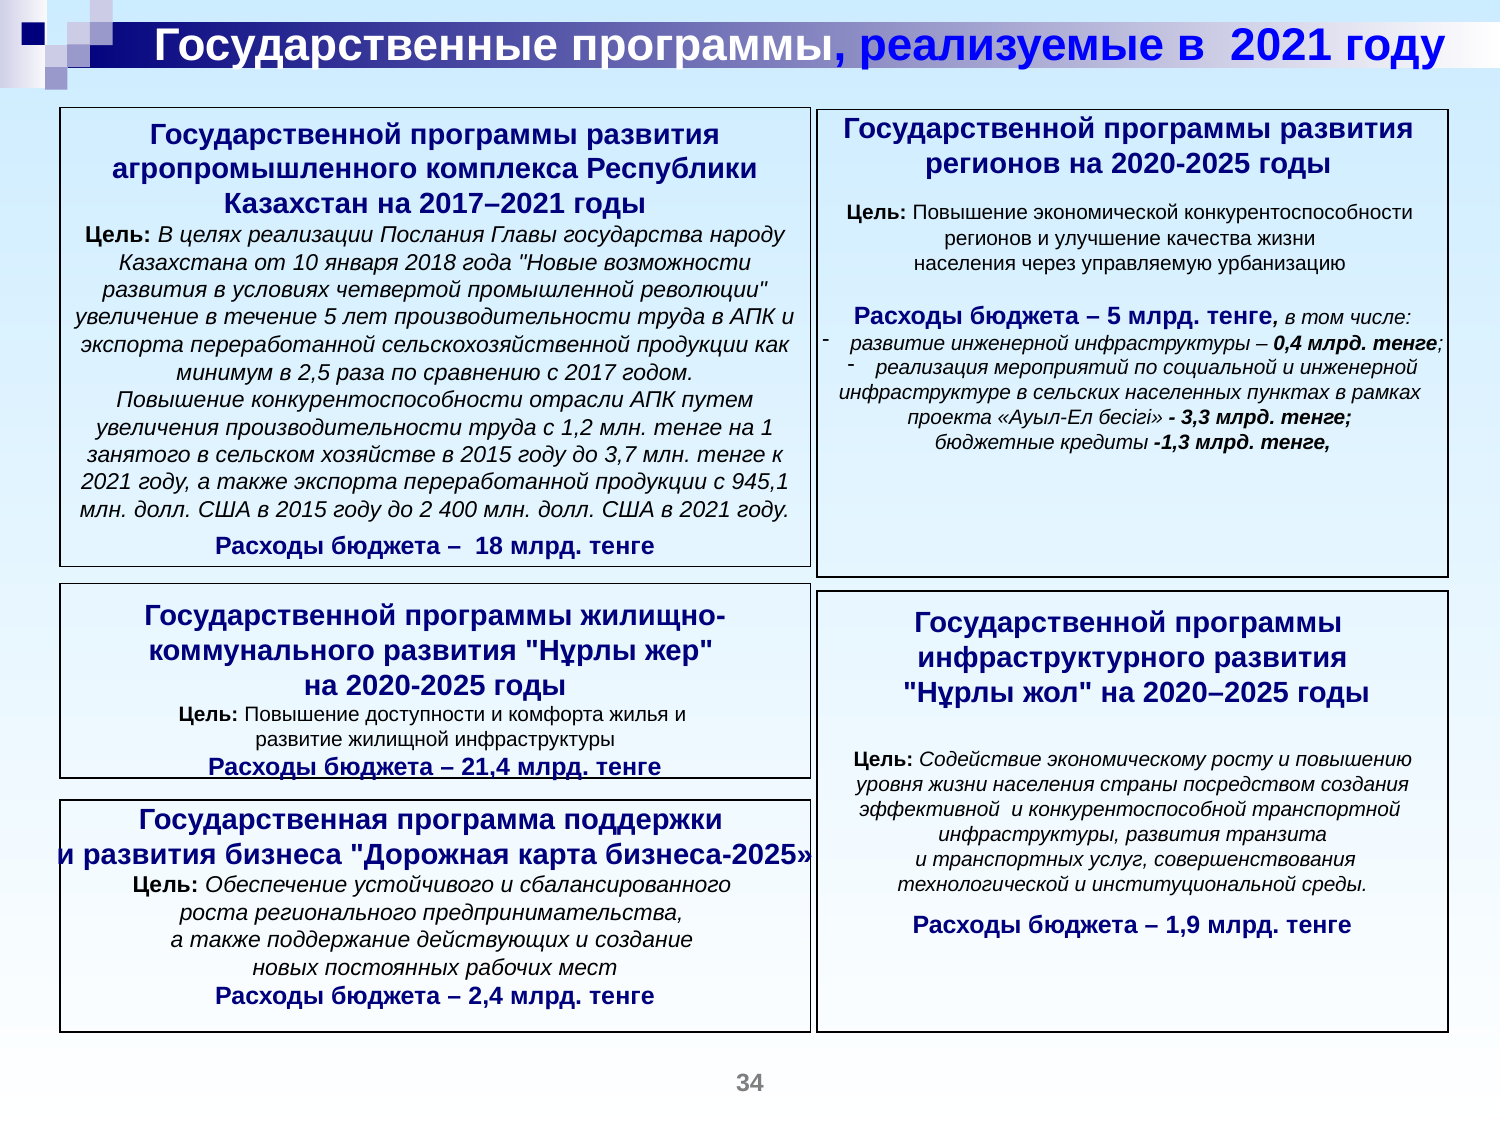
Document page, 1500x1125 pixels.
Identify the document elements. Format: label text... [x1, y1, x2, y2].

text_box Государственная программа поддержки и развития бизнеса "Дорожная карта бизнеса-2025» Цель: Обеспечение устойчивого и сбалансированного роста регионального предпринимательства, а также поддержание действующих и создание новых постоянных рабочих мест Расходы бюджета – 2,4 млрд. тенге [59, 800, 811, 1033]
text_box Государственной программы развития агропромышленного комплекса Республики Казахстан на 2017–2021 годы Цель: В целях реализации Послания Главы государства народу Казахстана от 10 января 2018 года "Новые возможности развития в условиях четвертой промышленной революции" увеличение в течение 5 лет производительности труда в АПК и экспорта переработанной сельскохозяйственной продукции как минимум в 2,5 раза по сравнению с 2017 годом. Повышение конкурентоспособности отрасли АПК путем увеличения производительности труда с 1,2 млн. тенге на 1 занятого в сельском хозяйстве в 2015 году до 3,7 млн. тенге к 2021 году, а также экспорта переработанной продукции с 945,1 млн. долл. США в 2015 году до 2 400 млн. долл. США в 2021 году. Расходы бюджета – 18 млрд. тенге [59, 107, 811, 567]
title Государственные программы, реализуемые в 2021 году [125, 0, 1475, 53]
text_box Государственной программы развития регионов на 2020-2025 годы Цель: Повышение экономической конкурентоспособности регионов и улучшение качества жизни населения через управляемую урбанизацию Расходы бюджета – 5 млрд. тенге, в том числе: развитие инженерной инфраструктуры – 0,4 млрд. тенге; реализация мероприятий по социальной и инженерной инфраструктуре в сельских населенных пунктах в рамках проекта «Ауыл-Ел бесігі» - 3,3 млрд. тенге; бюджетные кредиты -1,3 млрд. тенге, [817, 109, 1449, 577]
text_box Государственной программы инфраструктурного развития "Нұрлы жол" на 2020–2025 годы Цель: Содействие экономическому росту и повышению уровня жизни населения страны посредством создания эффективной и конкурентоспособной транспортной инфраструктуры, развития транзита и транспортных услуг, совершенствования технологической и институциональной среды. Расходы бюджета – 1,9 млрд. тенге [817, 591, 1449, 1033]
title Государственные программы, реализуемые в 2021 году [125, 54, 1475, 86]
text_box Государственной программы жилищно- коммунального развития "Нұрлы жер" на 2020-2025 годы Цель: Повышение доступности и комфорта жилья и развитие жилищной инфраструктуры Расходы бюджета – 21,4 млрд. тенге [59, 583, 811, 778]
text_box 34 [643, 1051, 857, 1112]
